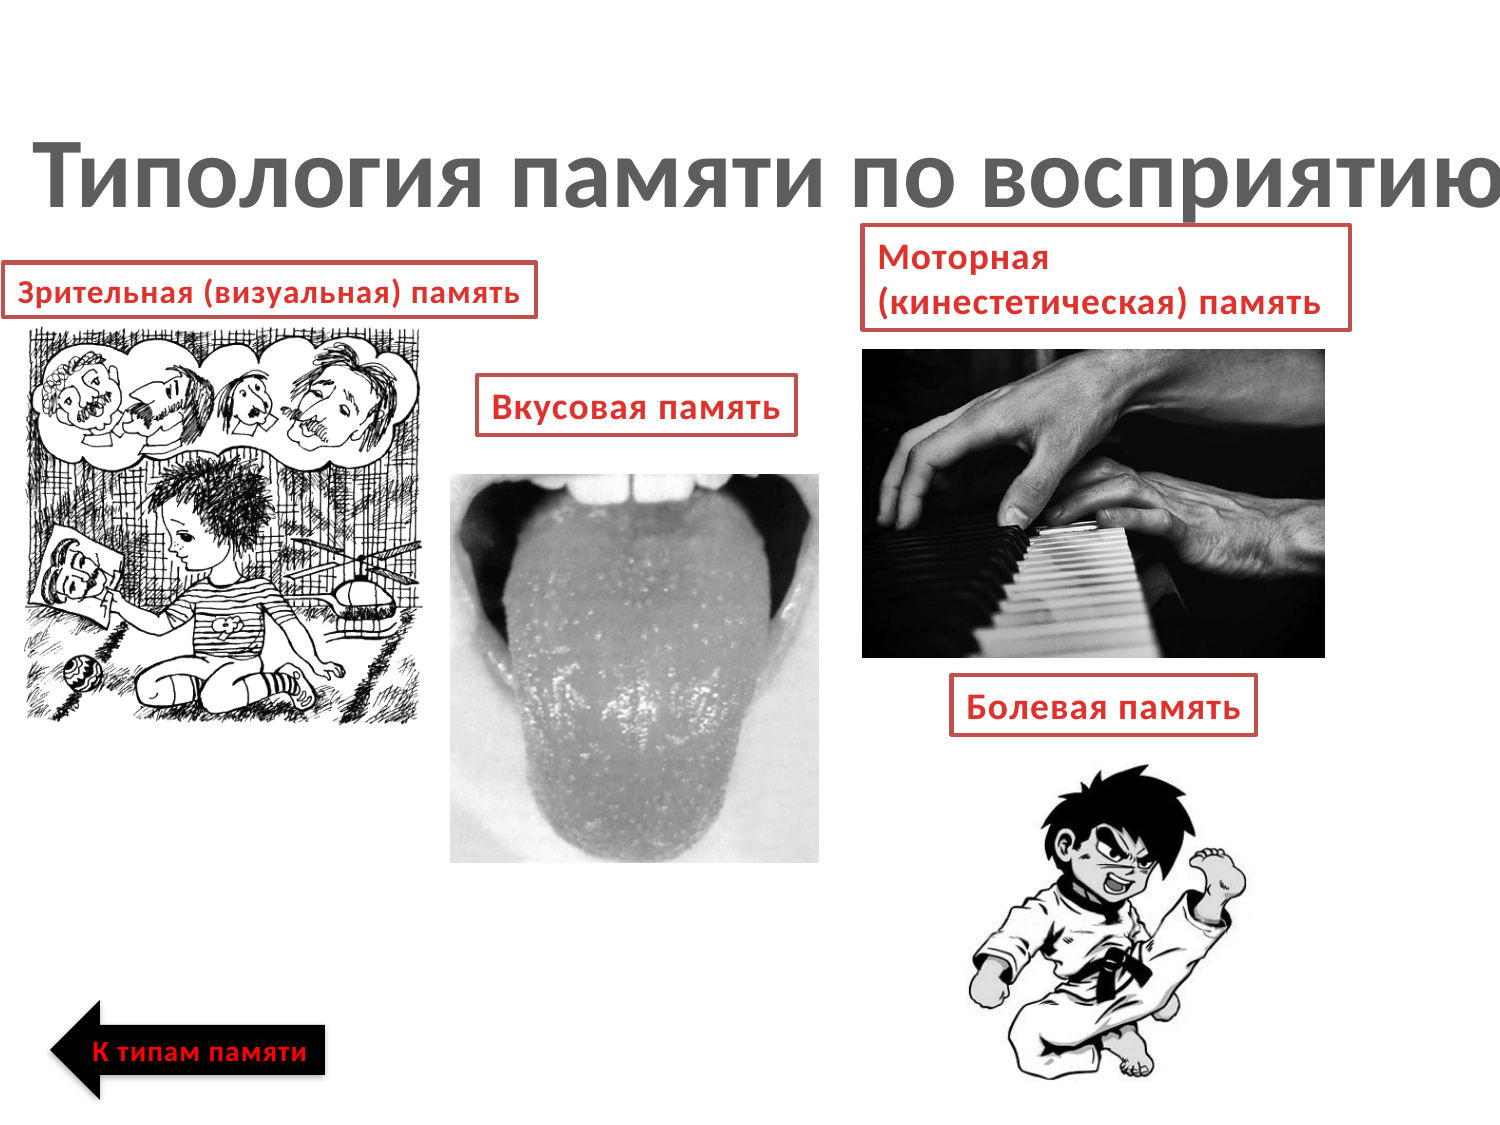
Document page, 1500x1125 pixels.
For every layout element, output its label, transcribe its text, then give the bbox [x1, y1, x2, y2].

text_box Болевая память [949, 673, 1258, 737]
text_box Вкусовая память [475, 373, 798, 437]
picture [24, 324, 426, 727]
text_box Типология памяти по восприятию [18, 99, 1500, 235]
text_box Моторная (кинестетическая) память [860, 223, 1352, 332]
text_box Зрительная (визуальная) память [1, 260, 538, 319]
picture [949, 762, 1266, 1125]
picture [449, 474, 820, 863]
picture [862, 349, 1326, 658]
text_box К типам памяти [50, 999, 326, 1100]
